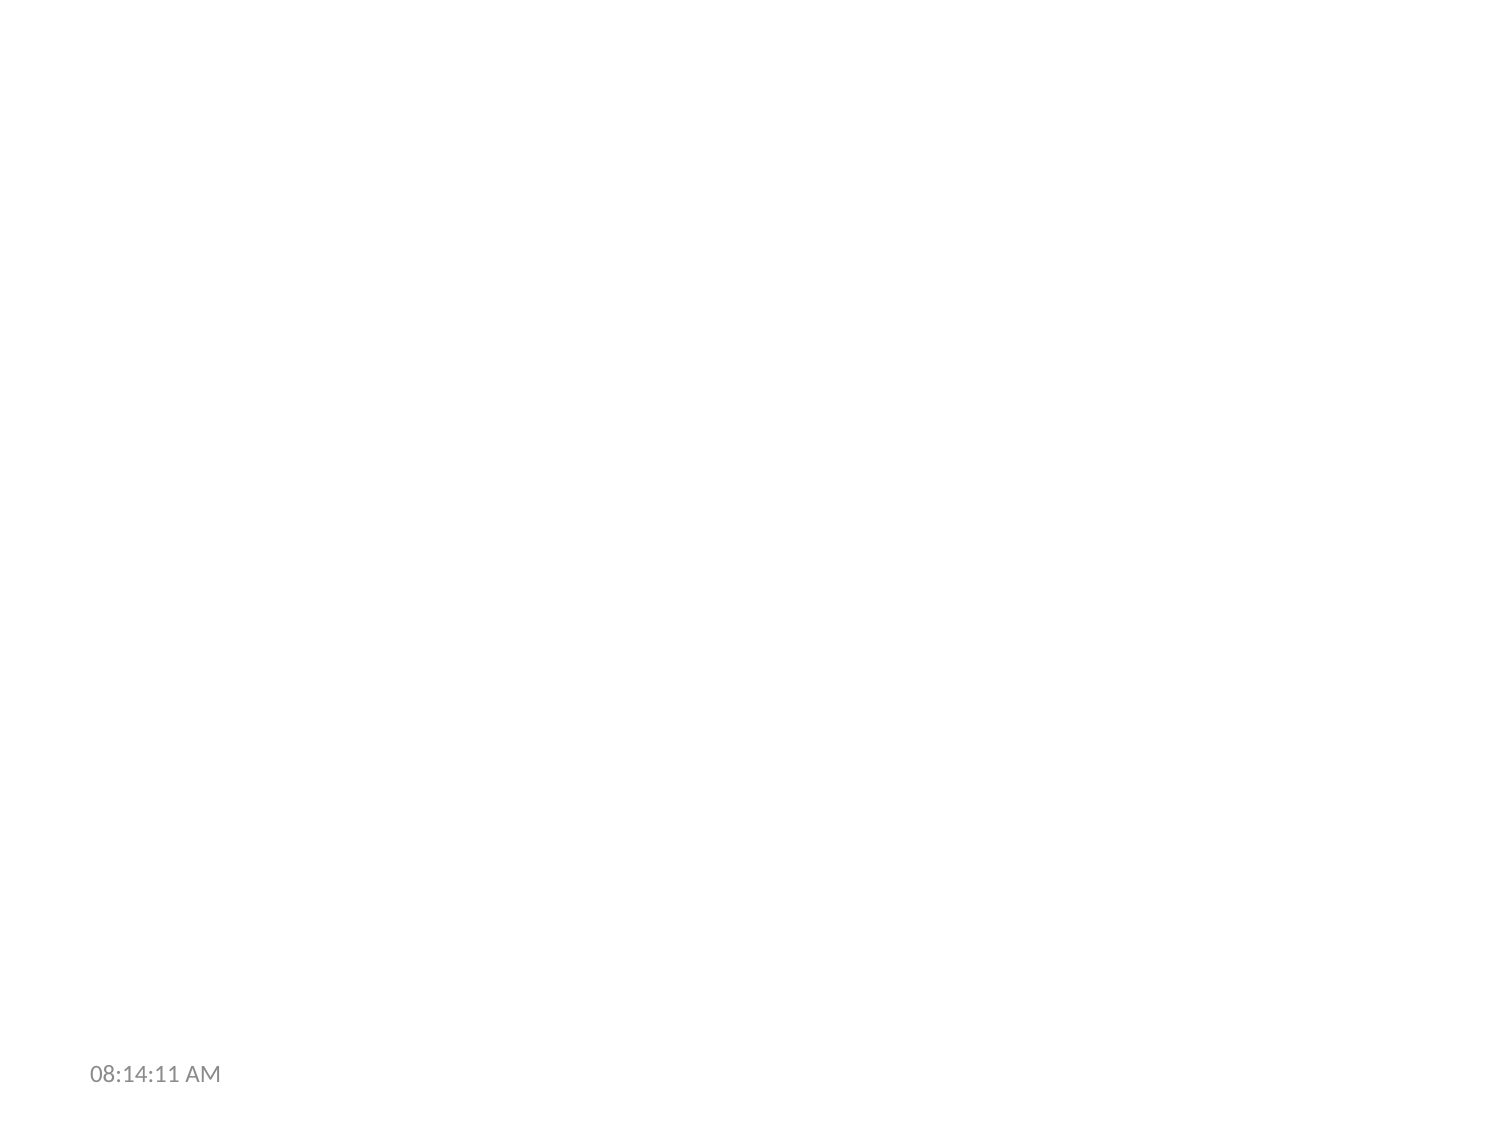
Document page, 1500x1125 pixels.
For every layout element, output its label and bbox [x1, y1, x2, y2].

slide_number [75, 1042, 425, 1103]
